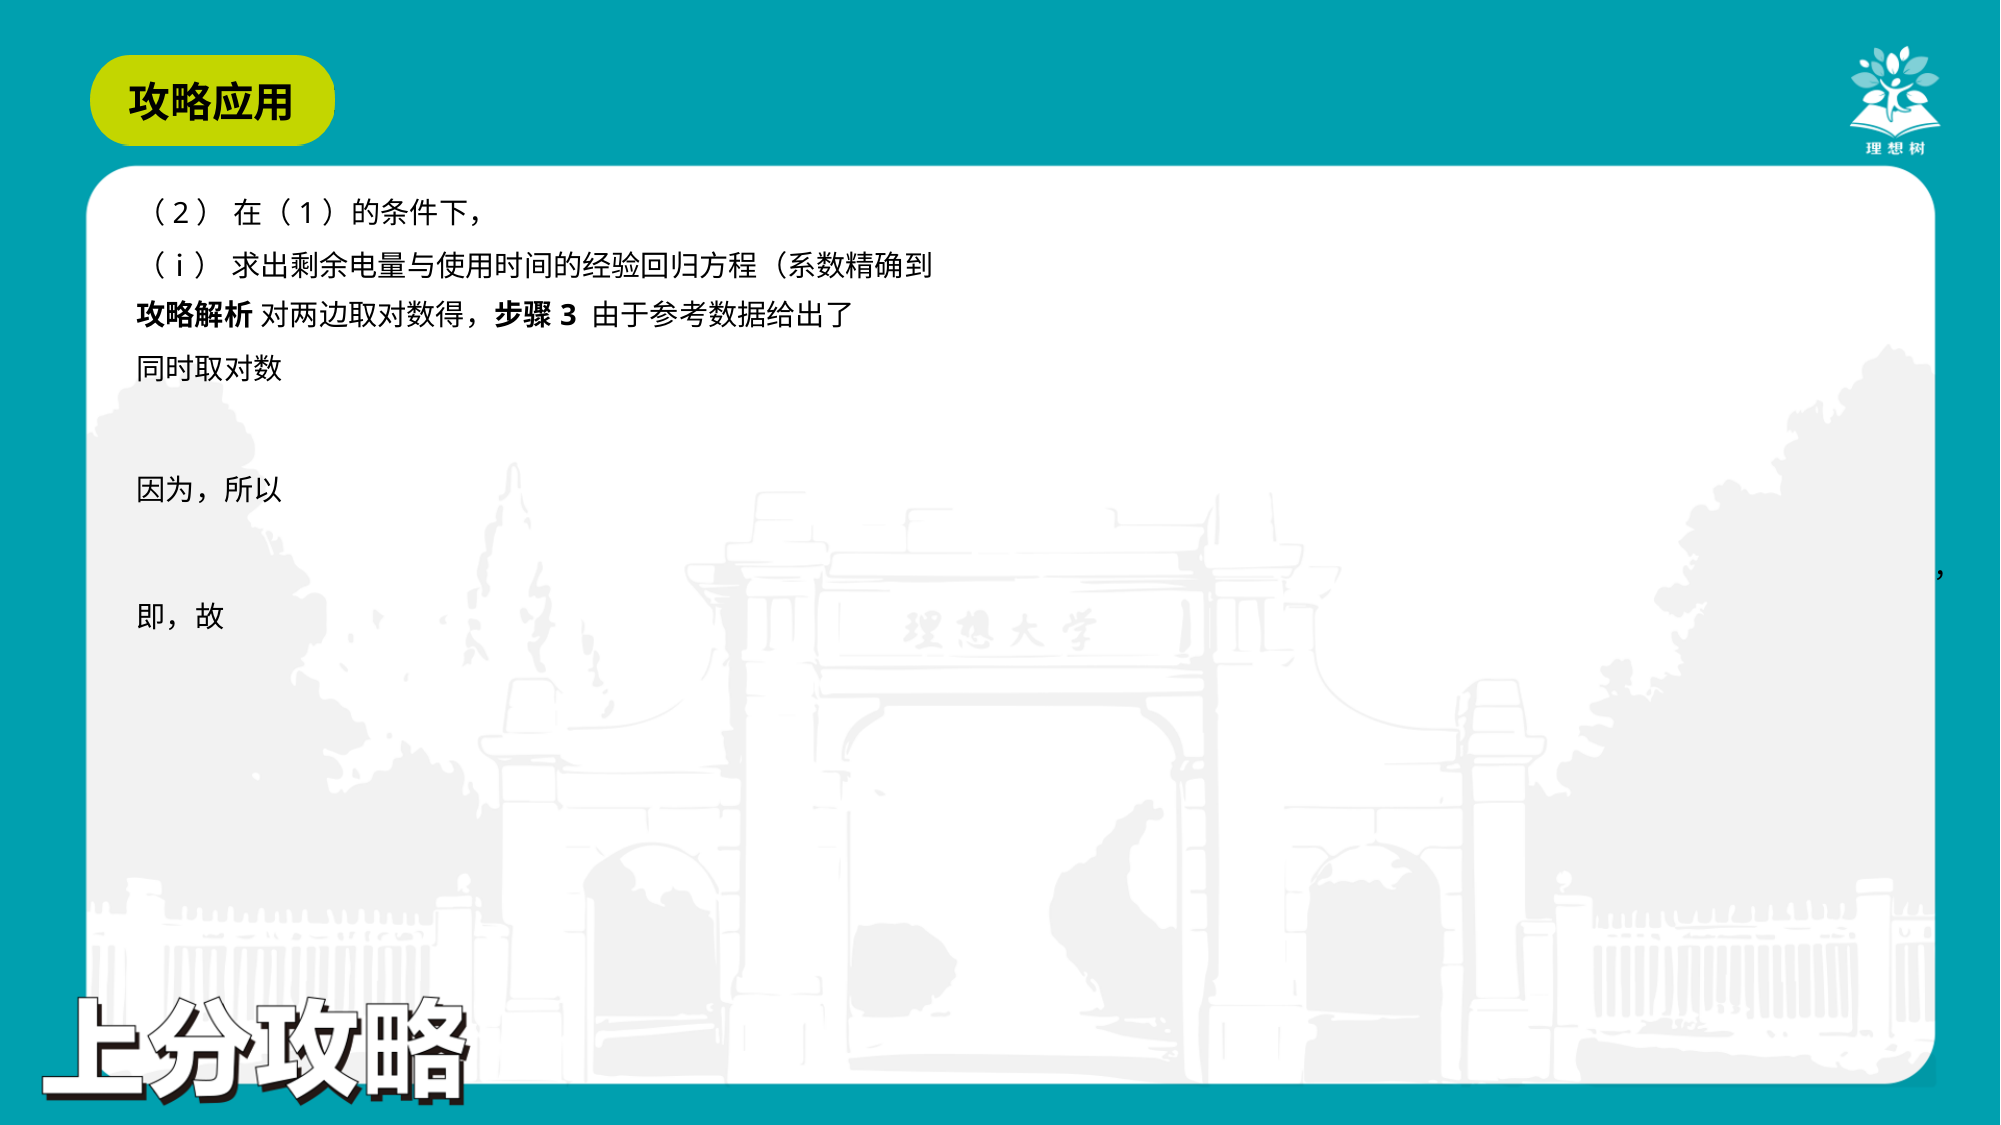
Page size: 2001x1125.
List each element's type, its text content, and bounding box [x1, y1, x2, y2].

picture [0, 0, 2000, 1125]
text_box （2） 在（1）的条件下， [136, 177, 1865, 224]
